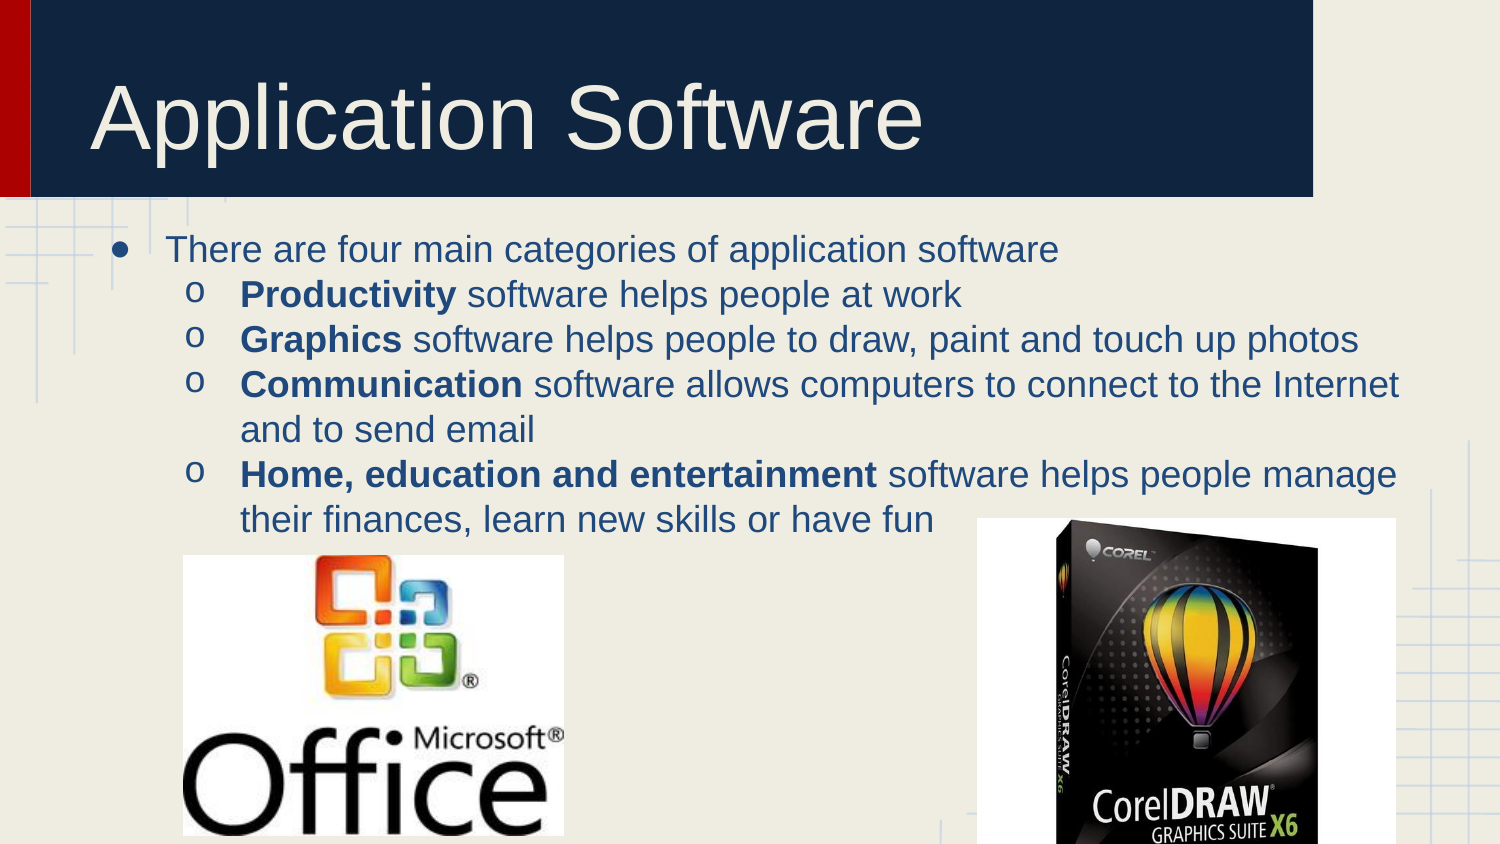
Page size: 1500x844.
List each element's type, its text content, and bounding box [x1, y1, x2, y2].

list There are four main categories of application software Productivity software helps people at work Graphics software helps people to draw, paint and touch up photos Communication software allows computers to connect to the Internet and to send email Home, education and entertainment software helps people manage their finances, learn new skills or have fun [75, 209, 1425, 844]
picture [976, 517, 1396, 844]
title Application Software [75, 16, 1276, 183]
picture [183, 555, 564, 837]
